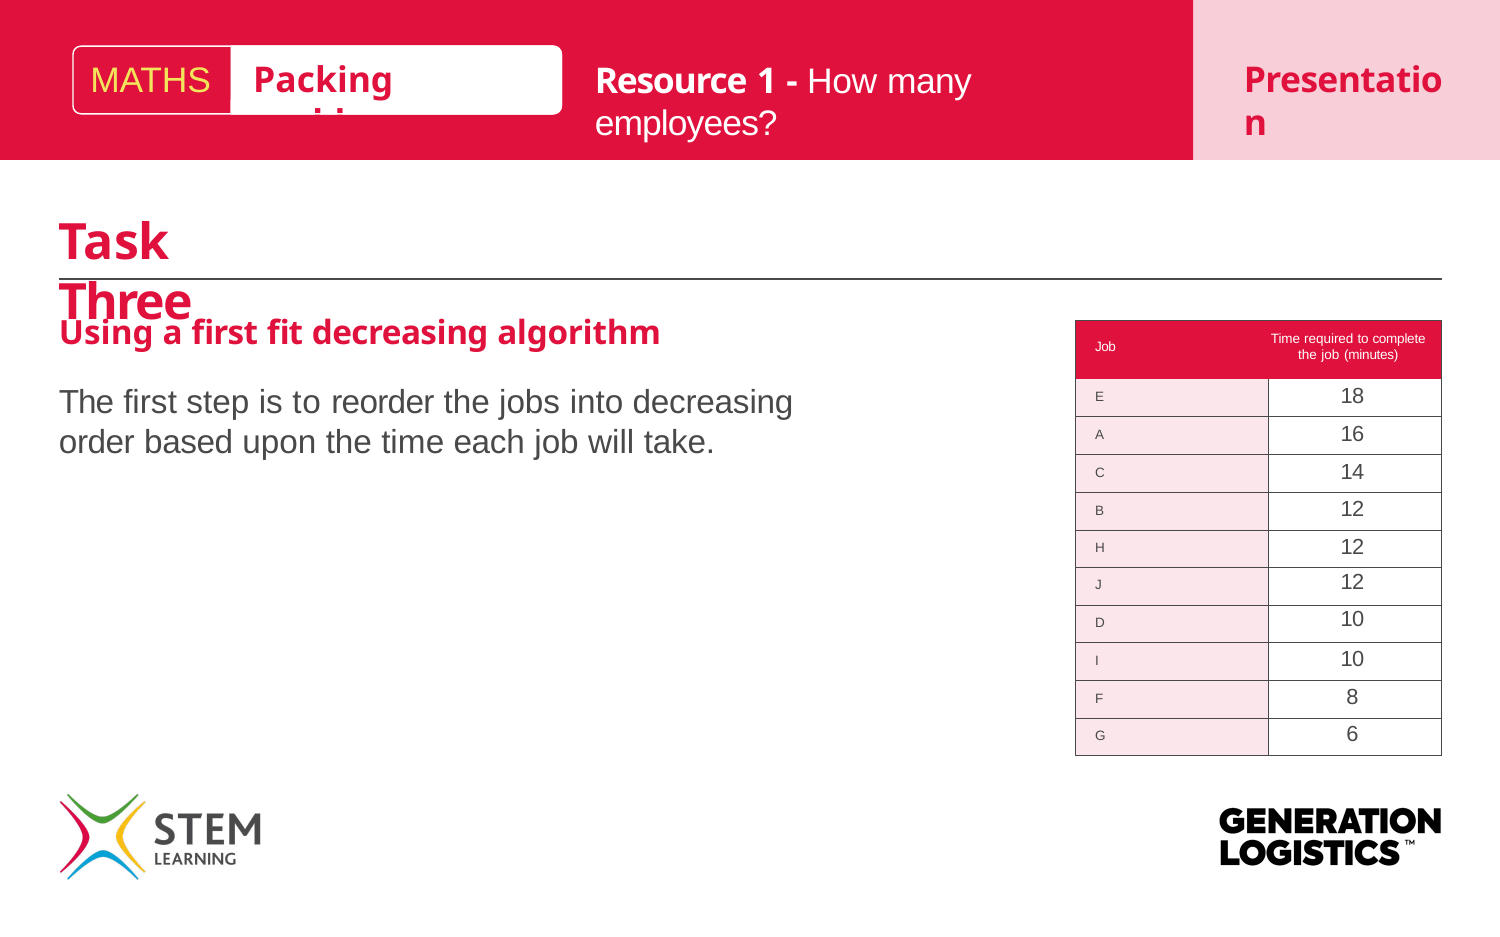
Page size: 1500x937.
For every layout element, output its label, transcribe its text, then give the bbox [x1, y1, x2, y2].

text_box Task Three [56, 207, 307, 309]
table_cell G [1076, 719, 1268, 755]
table_header Job [1076, 321, 1268, 379]
table_cell B [1076, 493, 1268, 530]
table_cell F [1076, 681, 1268, 718]
table_cell J [1076, 568, 1268, 605]
table_cell D [1076, 606, 1268, 642]
table_cell E [1076, 379, 1268, 416]
table_cell A [1076, 417, 1268, 454]
table_cell 12 [1269, 531, 1441, 567]
table_cell 6 [1269, 719, 1441, 755]
table_header Time required to complete the job (minutes) [1268, 321, 1441, 379]
title Resource 1 - How many employees? [592, 55, 1144, 215]
table_cell 16 [1269, 417, 1441, 454]
table_cell 10 [1269, 643, 1441, 680]
picture [1219, 807, 1441, 866]
table_cell 10 [1269, 606, 1441, 642]
text_box Using a first fit decreasing algorithm The first step is to reorder the jobs into decreasing order based upon the time each job will take. [56, 309, 798, 461]
table_cell 18 [1269, 379, 1441, 416]
text_box Packing problems [231, 111, 561, 143]
table_cell C [1076, 455, 1268, 492]
table_cell 12 [1269, 493, 1441, 530]
picture [59, 793, 261, 880]
table_cell 12 [1269, 568, 1441, 605]
table_cell 8 [1269, 681, 1441, 718]
text_box Presentation [1241, 55, 1450, 143]
table_cell 14 [1269, 455, 1441, 492]
table_cell I [1076, 643, 1268, 680]
text_box [72, 46, 562, 114]
table_cell H [1076, 531, 1268, 567]
